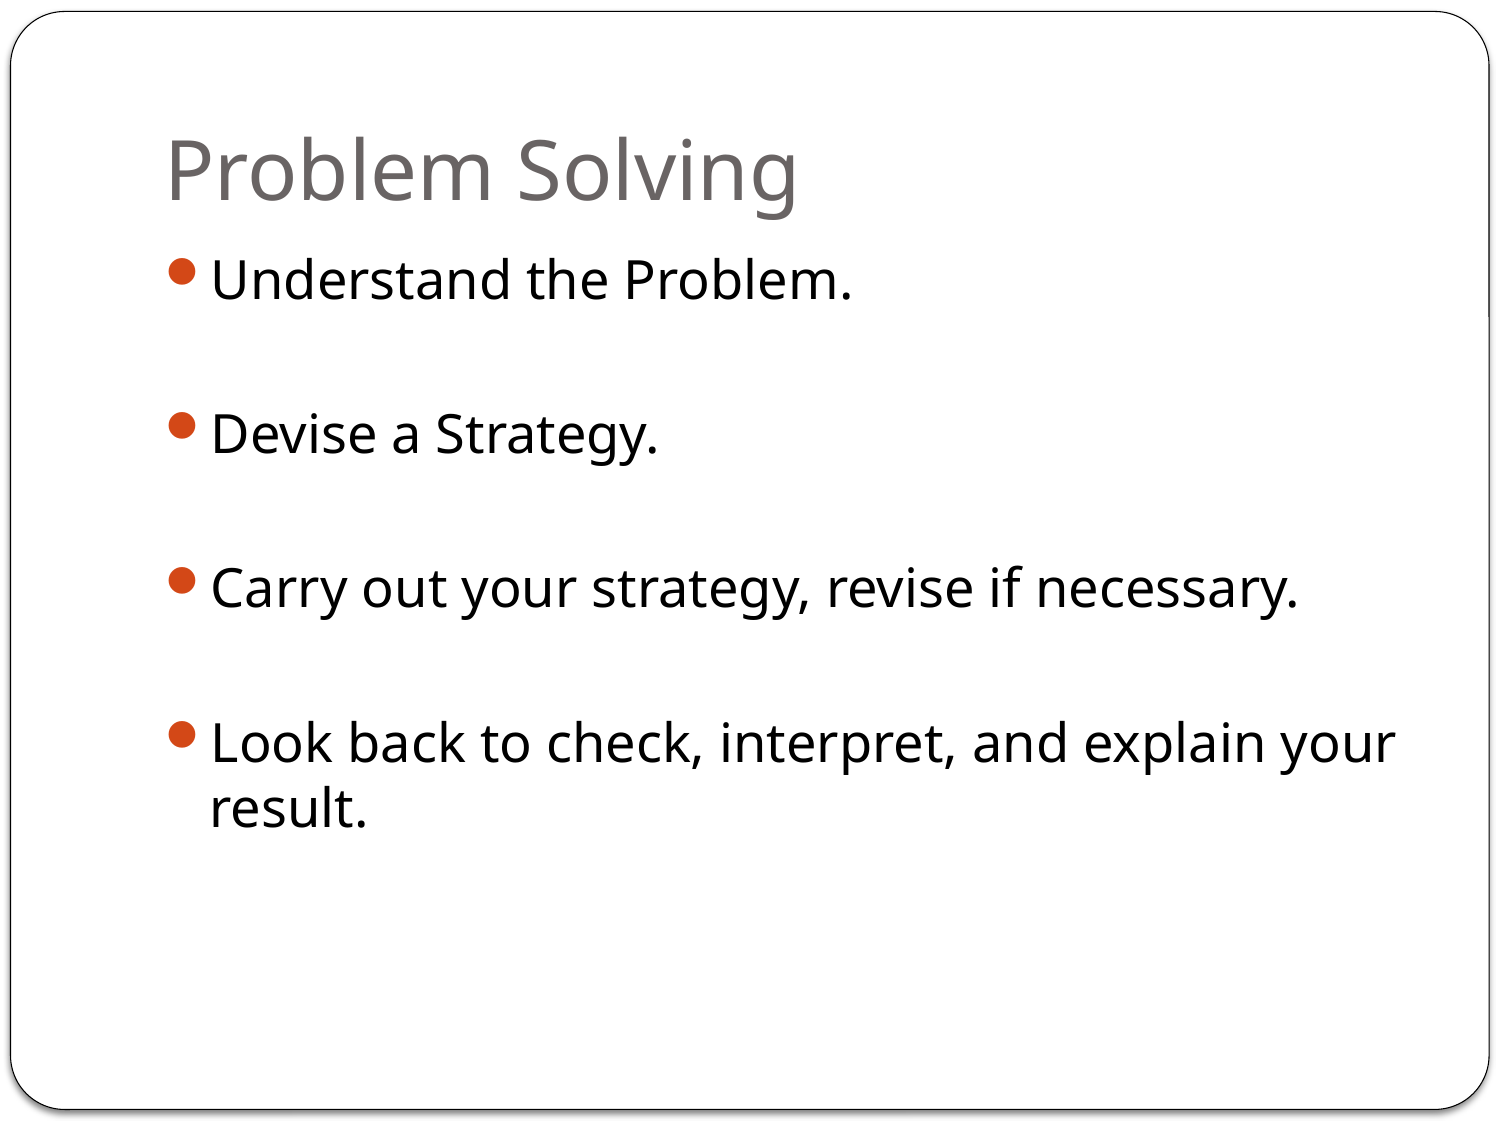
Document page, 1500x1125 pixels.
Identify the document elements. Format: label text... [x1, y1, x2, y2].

title Problem Solving [150, 45, 1425, 233]
list Understand the Problem. Devise a Strategy. Carry out your strategy, revise if necessary. Look back to check, interpret, and explain your result. [150, 237, 1425, 988]
